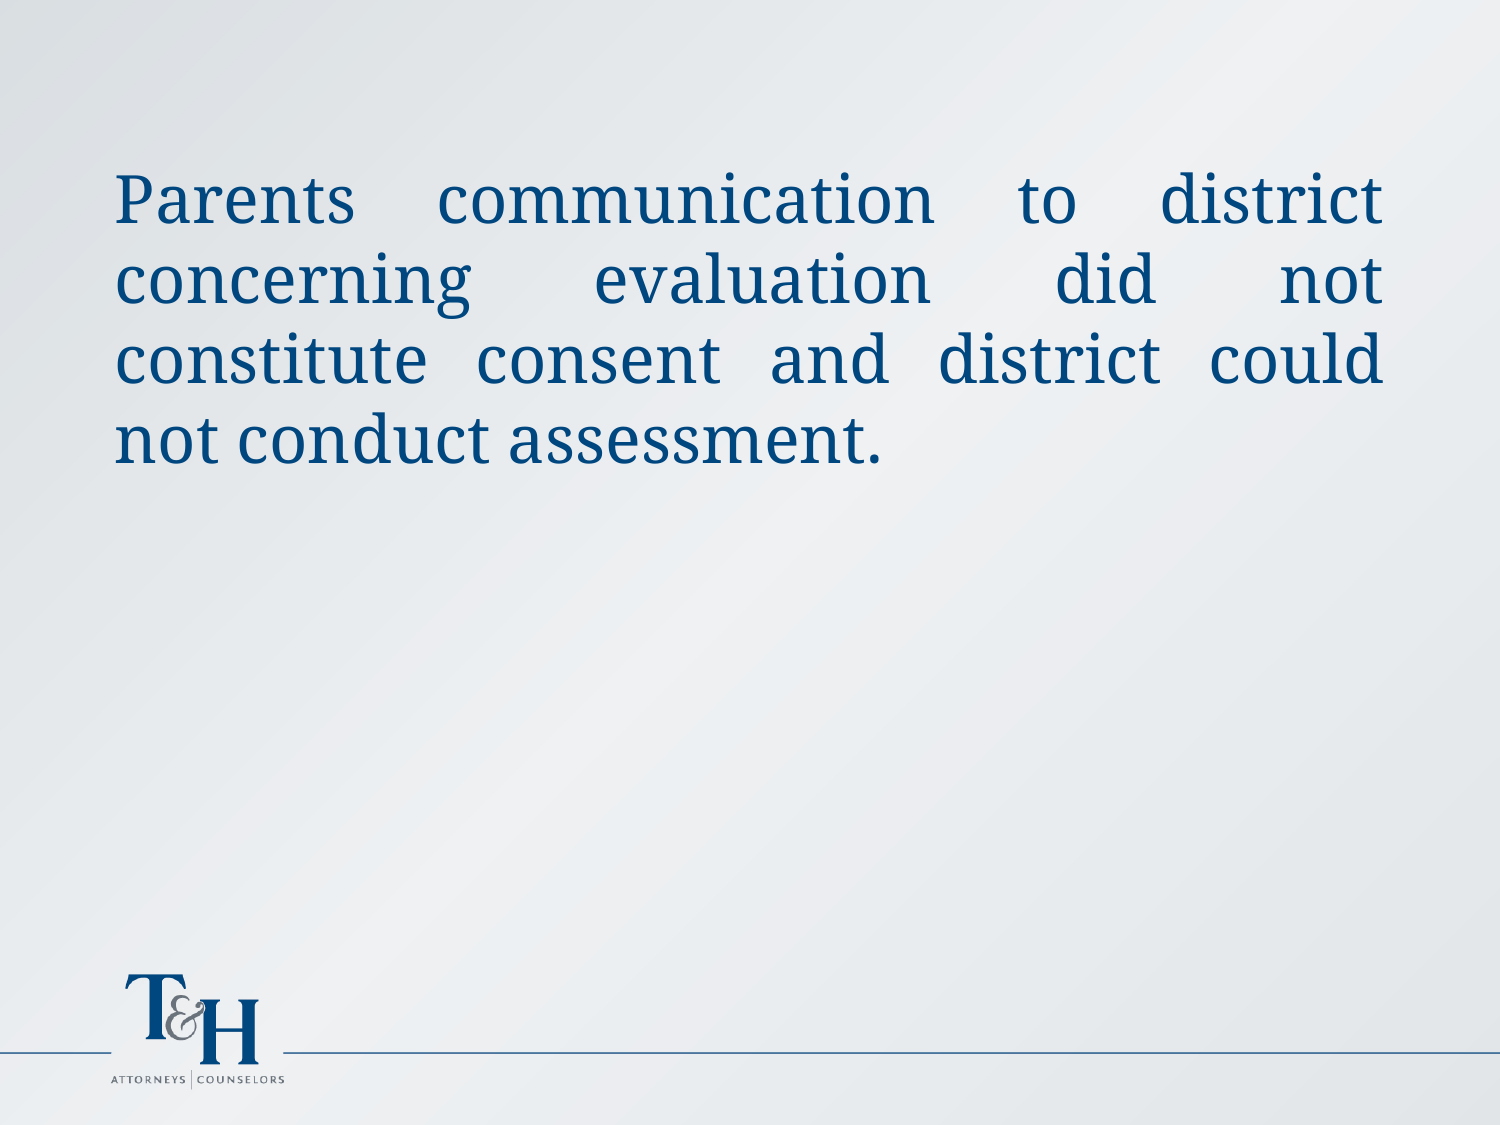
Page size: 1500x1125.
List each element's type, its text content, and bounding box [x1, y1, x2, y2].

picture [0, 0, 1500, 1125]
text_box Parents communication to district concerning evaluation did not constitute consent and district could not conduct assessment. [99, 149, 1400, 485]
